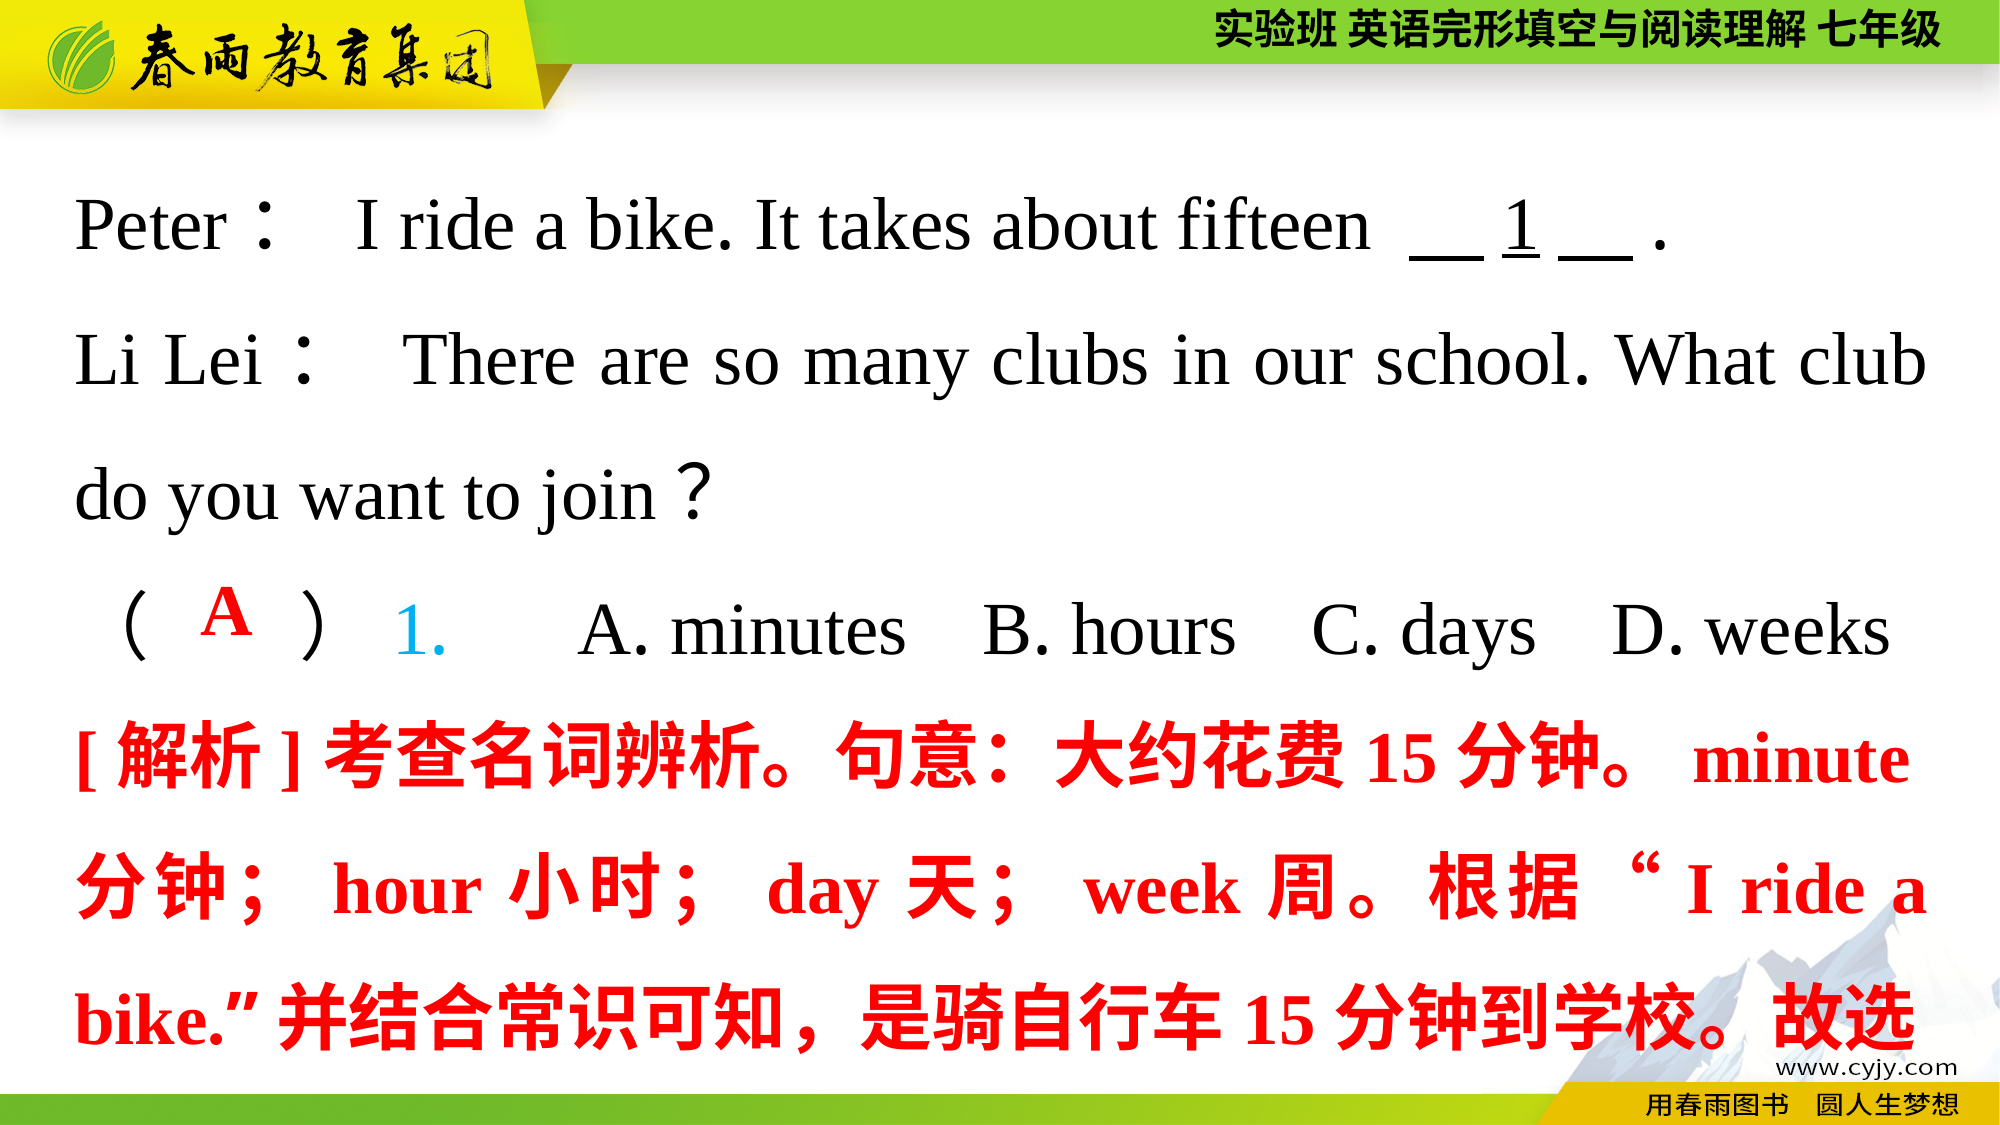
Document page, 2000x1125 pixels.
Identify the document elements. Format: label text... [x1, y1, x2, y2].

picture [0, 0, 2000, 1125]
text_box A [185, 554, 268, 658]
text_box [解析]考查名词辨析。句意：大约花费15分钟。minute分钟；hour小时；day天；week周。根据“I ride a bike.”并结合常识可知，是骑自行车15分钟到学校。故选A。 [59, 658, 1944, 1125]
list Peter： I ride a bike. It takes about fifteen 1 . Li Lei： There are so many clubs in our school. What club do you want to join？ （ ）1. A. minutes B. hours C. days D. weeks [59, 122, 1944, 658]
